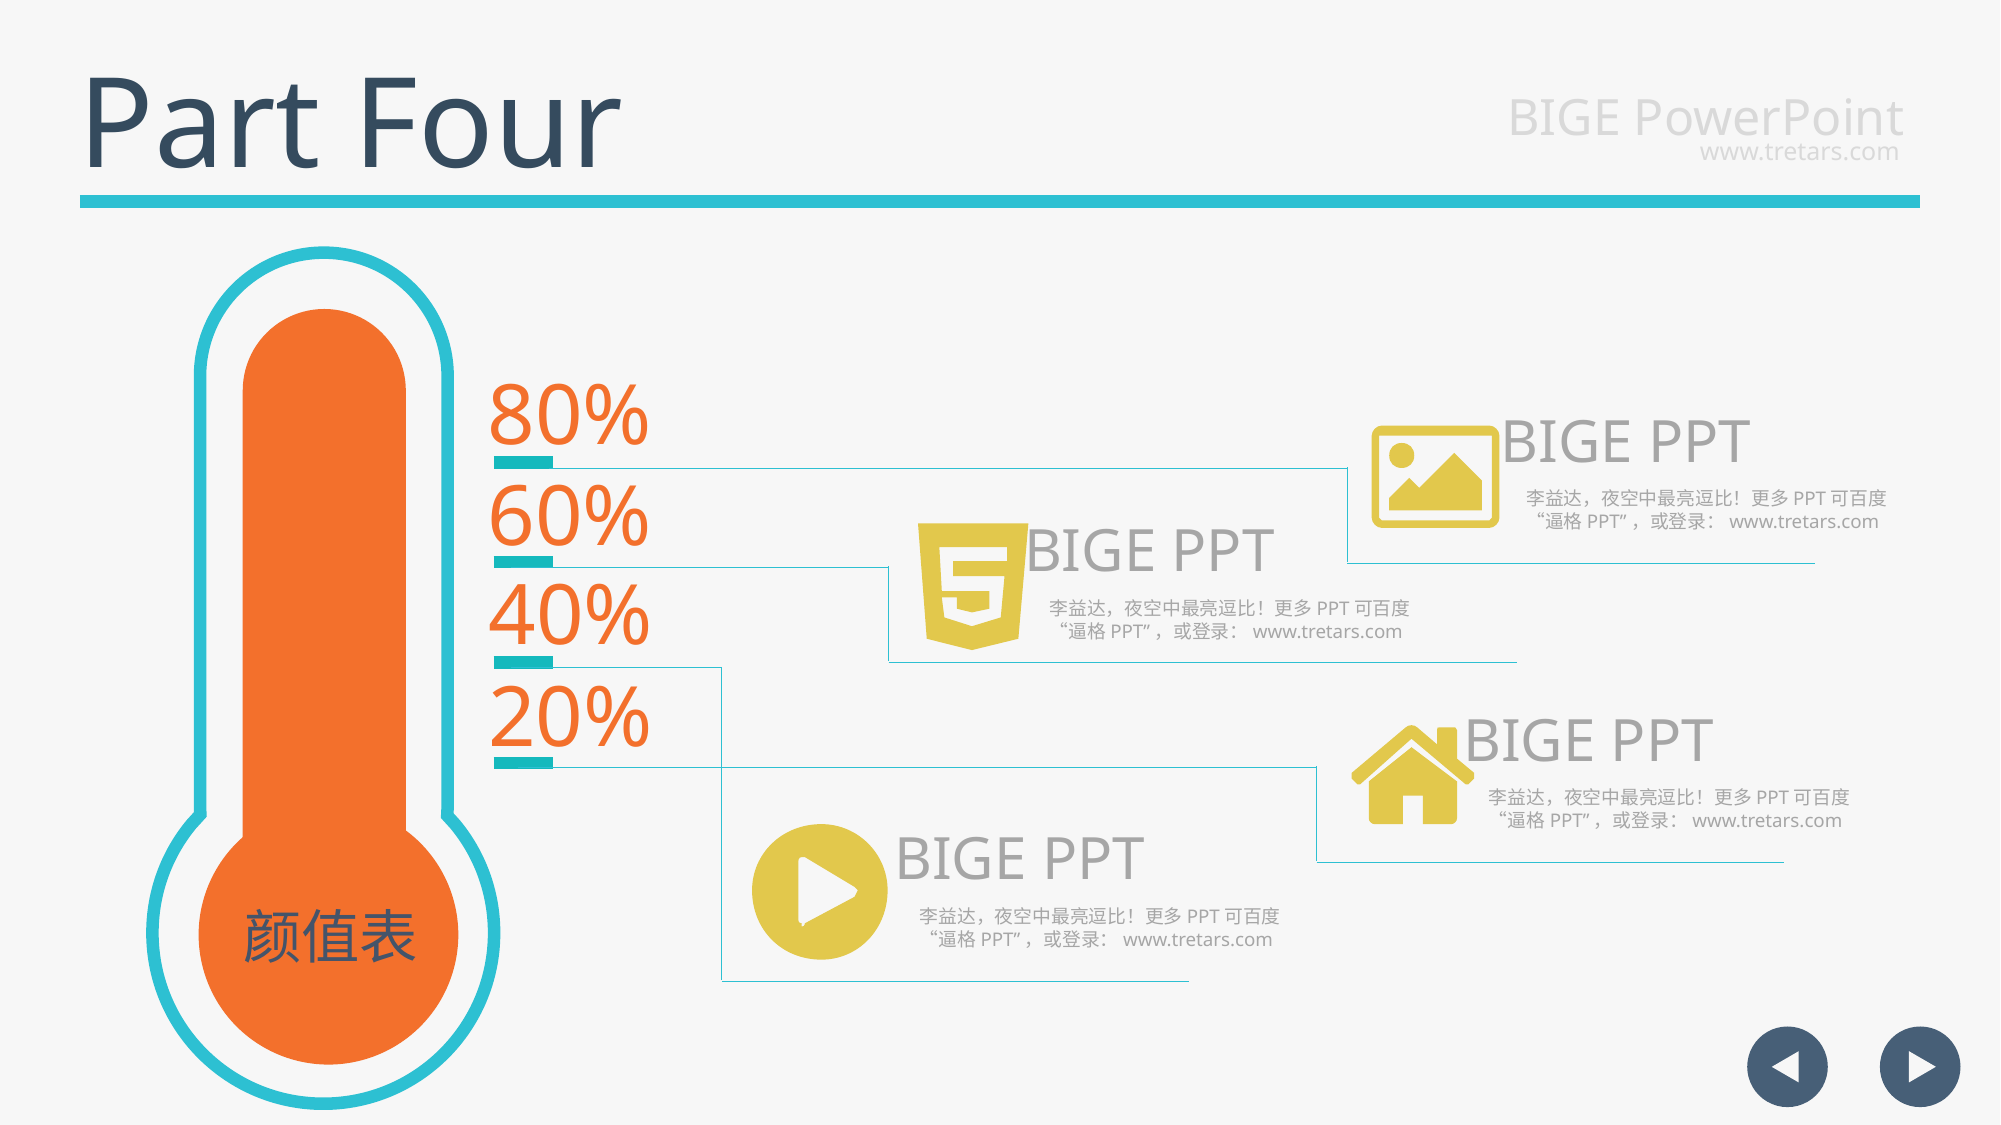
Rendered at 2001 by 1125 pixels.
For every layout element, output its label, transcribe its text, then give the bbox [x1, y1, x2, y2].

text_box Part Four [63, 34, 639, 200]
text_box [1351, 725, 1475, 785]
text_box 李益达，夜空中最亮逗比！更多PPT可百度“逼格PPT”，或登录：www.tretars.com [1034, 589, 1427, 650]
text_box 20% [473, 655, 668, 771]
text_box BIGE PPT [1448, 695, 1729, 778]
text_box 60% [473, 455, 667, 570]
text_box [1747, 1026, 1828, 1108]
text_box 80% [473, 353, 667, 455]
text_box BIGE PPT [879, 814, 1160, 899]
text_box 李益达，夜空中最亮逗比！更多PPT可百度“逼格PPT”，或登录：www.tretars.com [905, 897, 1311, 958]
text_box BIGE PowerPoint [1492, 78, 1920, 154]
text_box [151, 251, 496, 1105]
text_box 颜值表 [228, 892, 433, 978]
text_box 40% [474, 568, 668, 669]
text_box [752, 824, 888, 960]
text_box [241, 307, 407, 892]
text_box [1879, 1026, 1961, 1108]
text_box BIGE PPT [1009, 506, 1290, 591]
text_box [1371, 425, 1500, 528]
text_box BIGE PPT [1485, 396, 1767, 482]
text_box 李益达，夜空中最亮逗比！更多PPT可百度“逼格PPT”，或登录：www.tretars.com [1474, 778, 1879, 839]
text_box [1368, 747, 1458, 825]
text_box [918, 523, 1029, 651]
text_box www.tretars.com [1684, 127, 1916, 173]
text_box 李益达，夜空中最亮逗比！更多PPT可百度“逼格PPT”，或登录：www.tretars.com [1511, 479, 1905, 540]
